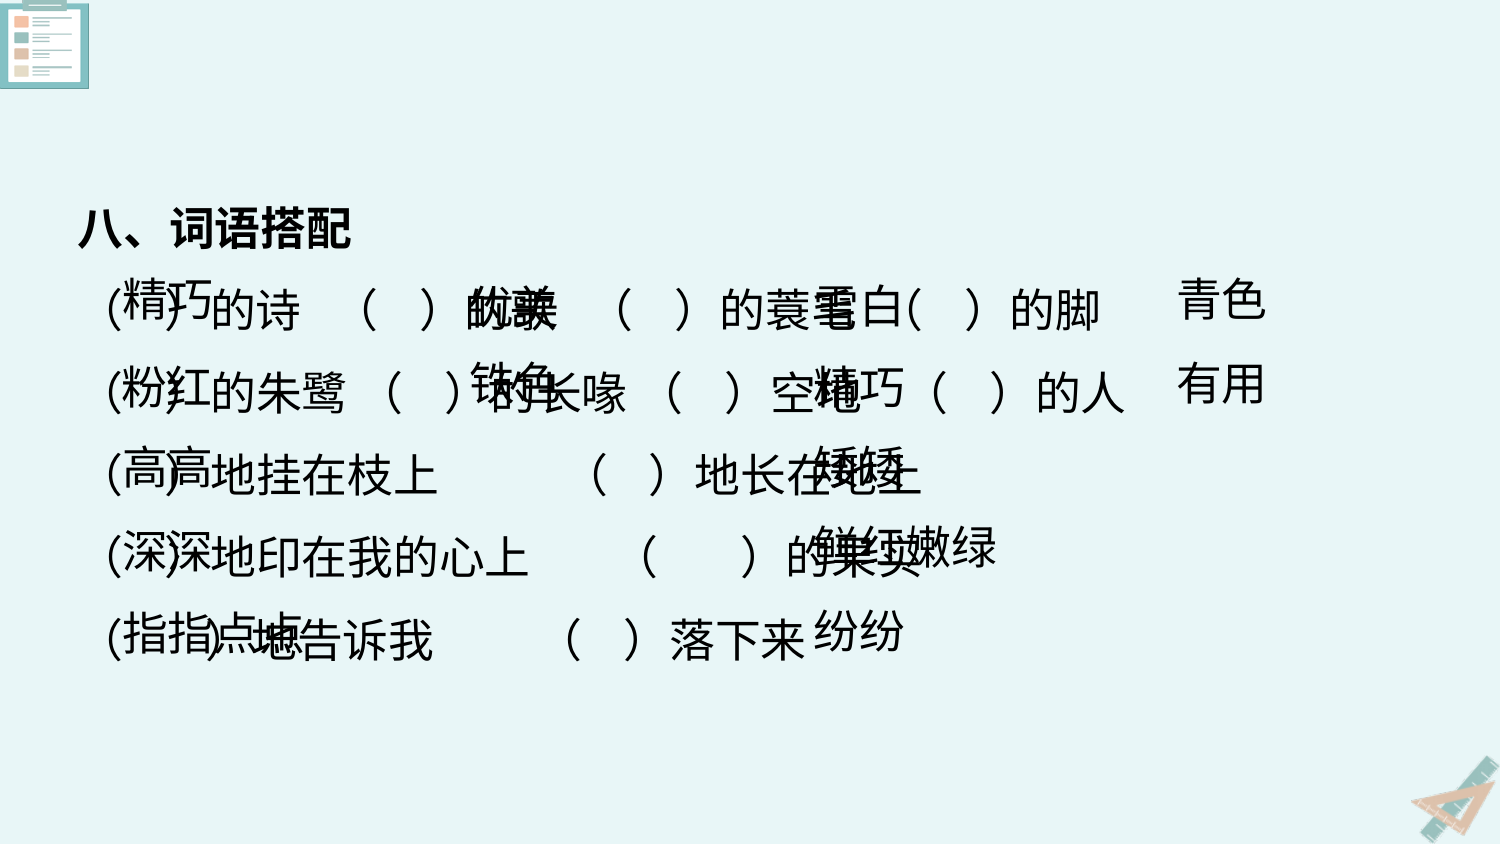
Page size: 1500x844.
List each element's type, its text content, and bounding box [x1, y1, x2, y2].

text_box 矮矮 [798, 431, 921, 501]
text_box 鲜红嫩绿 [798, 511, 1012, 581]
text_box 深深 [107, 515, 229, 585]
text_box 八、词语搭配 （ ）的诗 （ ）的歌 （ ）的蓑毛 （ ）的脚 （ ）的朱鹭 （ ）的长喙 （ ）空地 （ ）的人 （ ）地挂在枝上 （ ）地长在地上 （ ）地印在我的心上 （ ）的果实 （ ）地告诉我 （ ）落下来 [63, 164, 1437, 674]
text_box 指指点点 [107, 597, 321, 667]
picture [1411, 755, 1500, 844]
text_box 精巧 [798, 351, 921, 422]
text_box 精巧 [107, 263, 229, 334]
text_box 青色 [1161, 263, 1284, 334]
text_box 优美 [453, 271, 575, 341]
text_box 粉红 [106, 351, 228, 421]
picture [0, 0, 89, 89]
text_box 高高 [107, 431, 229, 501]
text_box 有用 [1161, 347, 1283, 418]
text_box 纷纷 [798, 595, 921, 665]
text_box 铁色 [454, 347, 576, 418]
text_box 雪白 [798, 270, 921, 341]
